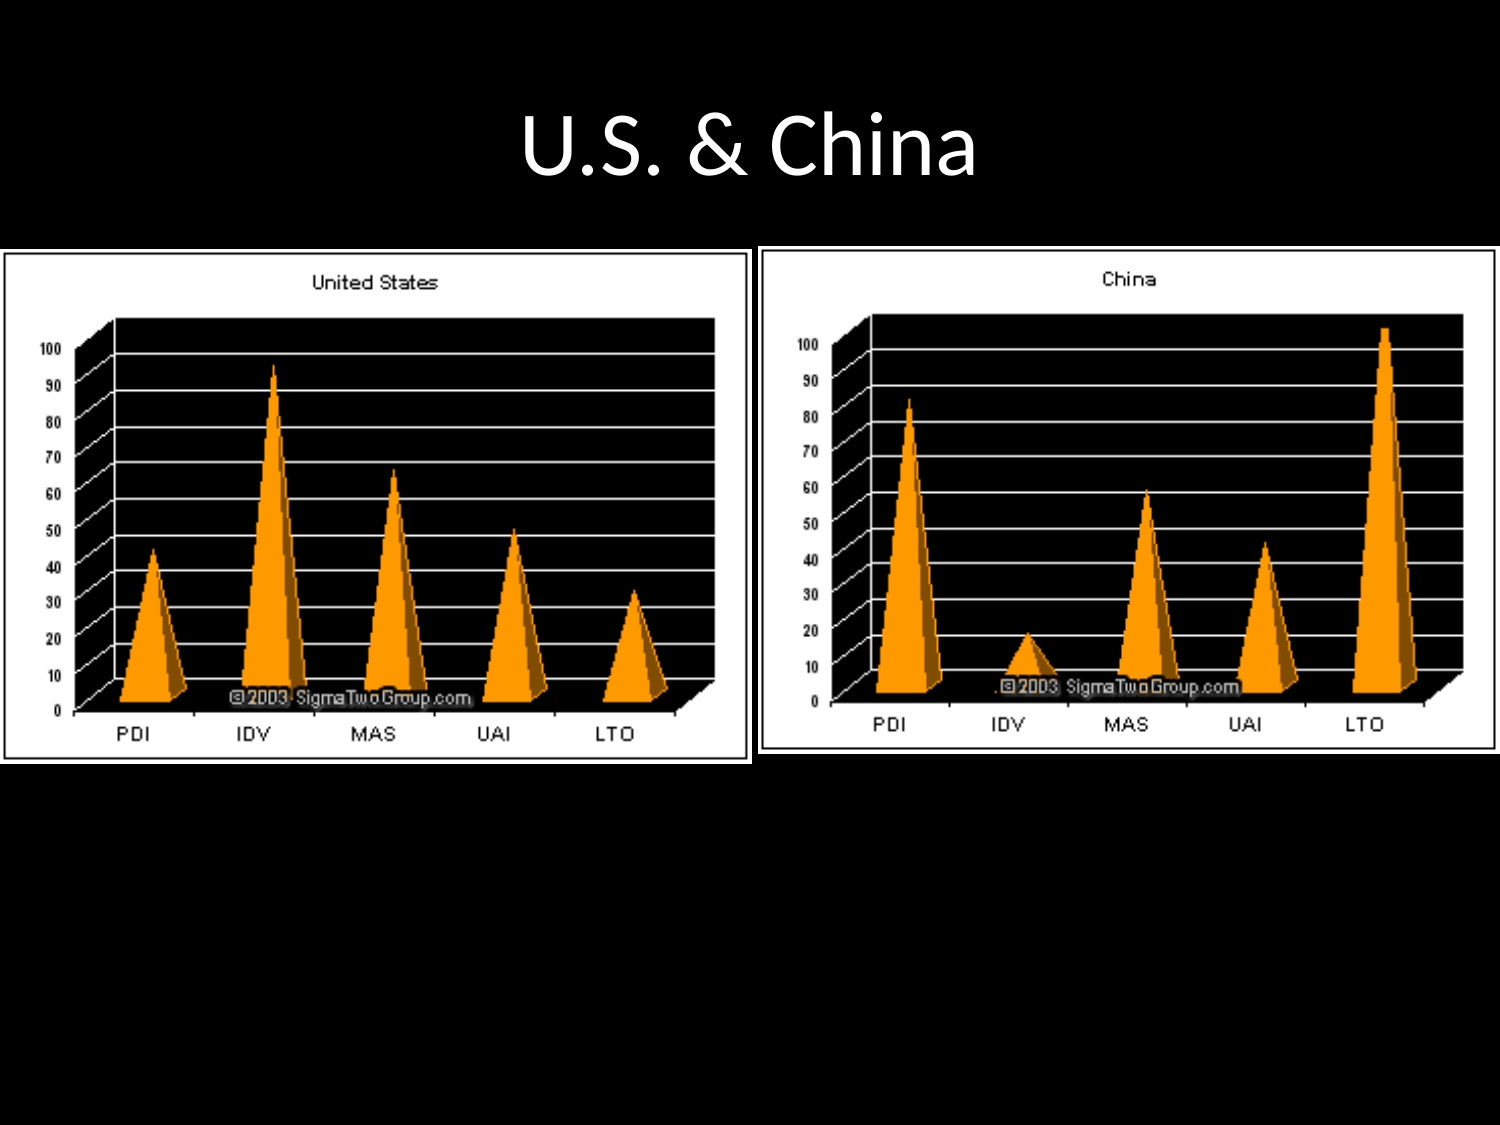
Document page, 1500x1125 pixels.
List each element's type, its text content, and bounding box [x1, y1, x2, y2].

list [0, 249, 752, 764]
title U.S. & China [75, 45, 1425, 233]
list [758, 137, 1500, 863]
